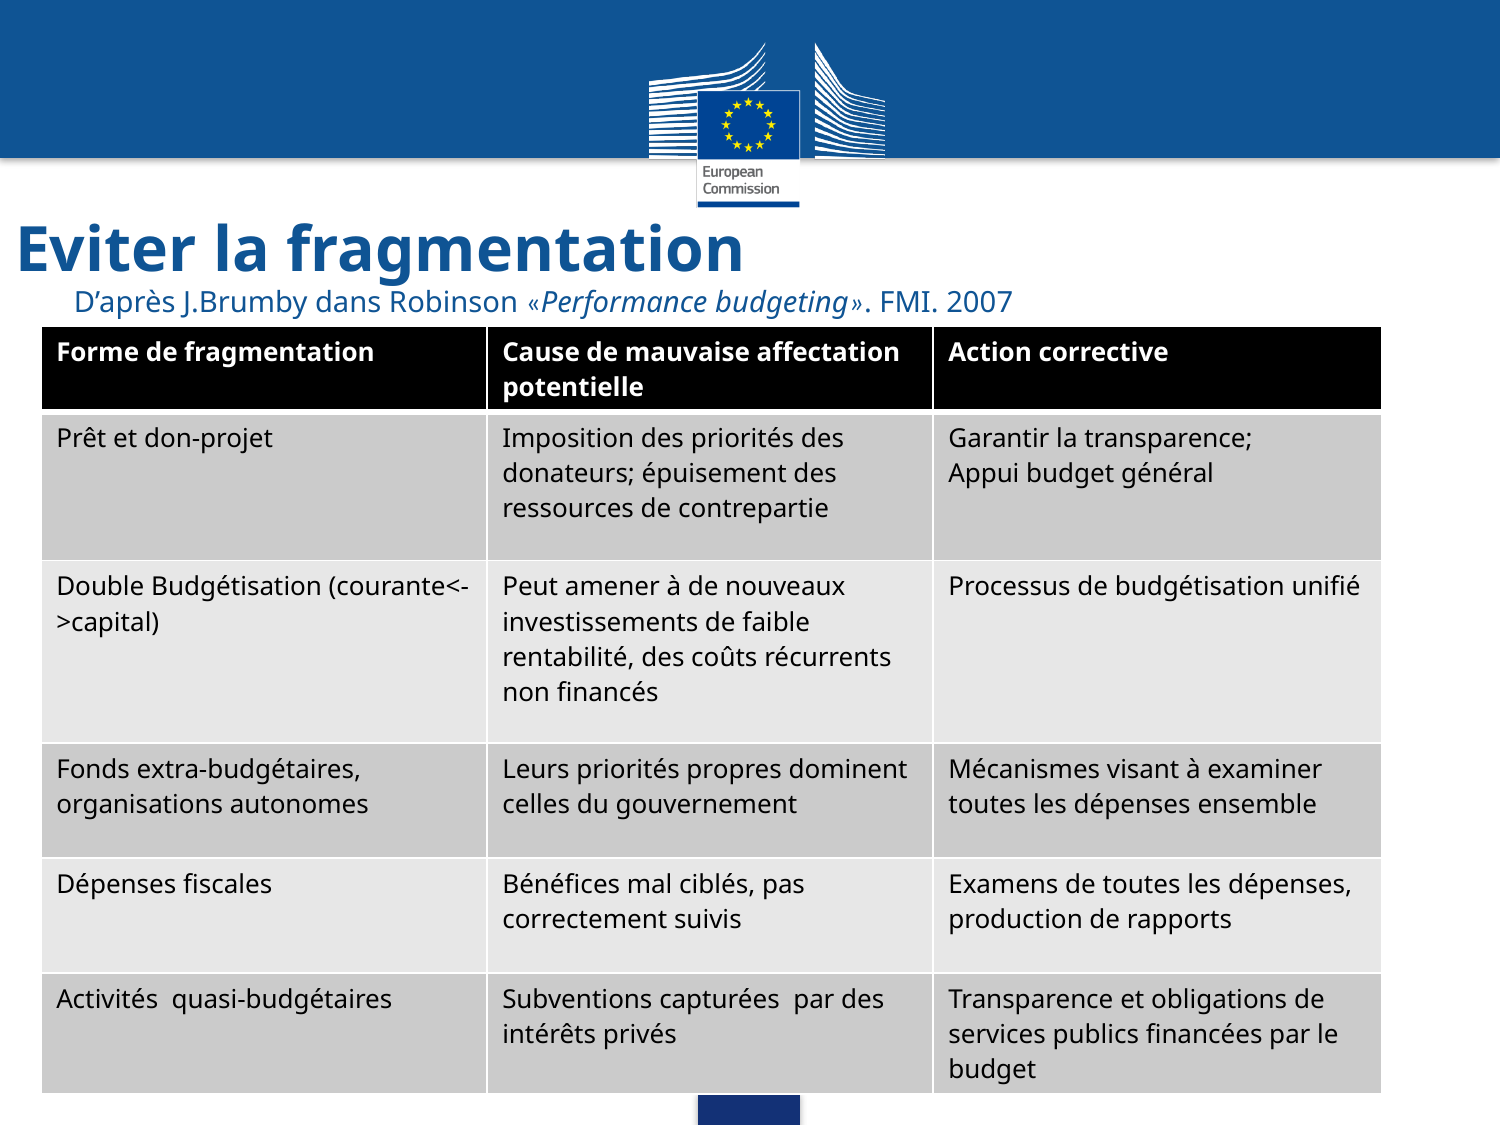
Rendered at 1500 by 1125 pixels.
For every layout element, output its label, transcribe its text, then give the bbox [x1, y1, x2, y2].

table_cell Activités quasi-budgétaires [42, 974, 486, 1093]
table_cell Bénéfices mal ciblés, pas correctement suivis [488, 859, 932, 972]
table_cell Garantir la transparence; Appui budget général [934, 415, 1381, 560]
table_cell Fonds extra-budgétaires, organisations autonomes [42, 744, 486, 857]
table_cell Prêt et don-projet [42, 415, 486, 560]
table_cell Mécanismes visant à examiner toutes les dépenses ensemble [934, 744, 1381, 857]
picture [649, 42, 885, 208]
table_cell Double Budgétisation (courante<->capital) [42, 561, 486, 742]
table_cell Dépenses fiscales [42, 859, 486, 972]
table_cell Peut amener à de nouveaux investissements de faible rentabilité, des coûts récurrents non financés [488, 561, 932, 742]
title Eviter la fragmentation D’après J.Brumby dans Robinson «Performance budgeting». FMI. 2007 [0, 210, 1500, 352]
table_cell Transparence et obligations de services publics financées par le budget [934, 974, 1381, 1093]
table_header Cause de mauvaise affectation potentielle [488, 352, 932, 409]
table_cell Imposition des priorités des donateurs; épuisement des ressources de contrepartie [488, 415, 932, 560]
table_cell Examens de toutes les dépenses, production de rapports [934, 859, 1381, 972]
table_cell Processus de budgétisation unifié [934, 561, 1381, 742]
table_header Action corrective [934, 352, 1381, 409]
table_cell Subventions capturées par des intérêts privés [488, 974, 932, 1093]
table_header Forme de fragmentation [42, 352, 486, 409]
table_cell Leurs priorités propres dominent celles du gouvernement [488, 744, 932, 857]
